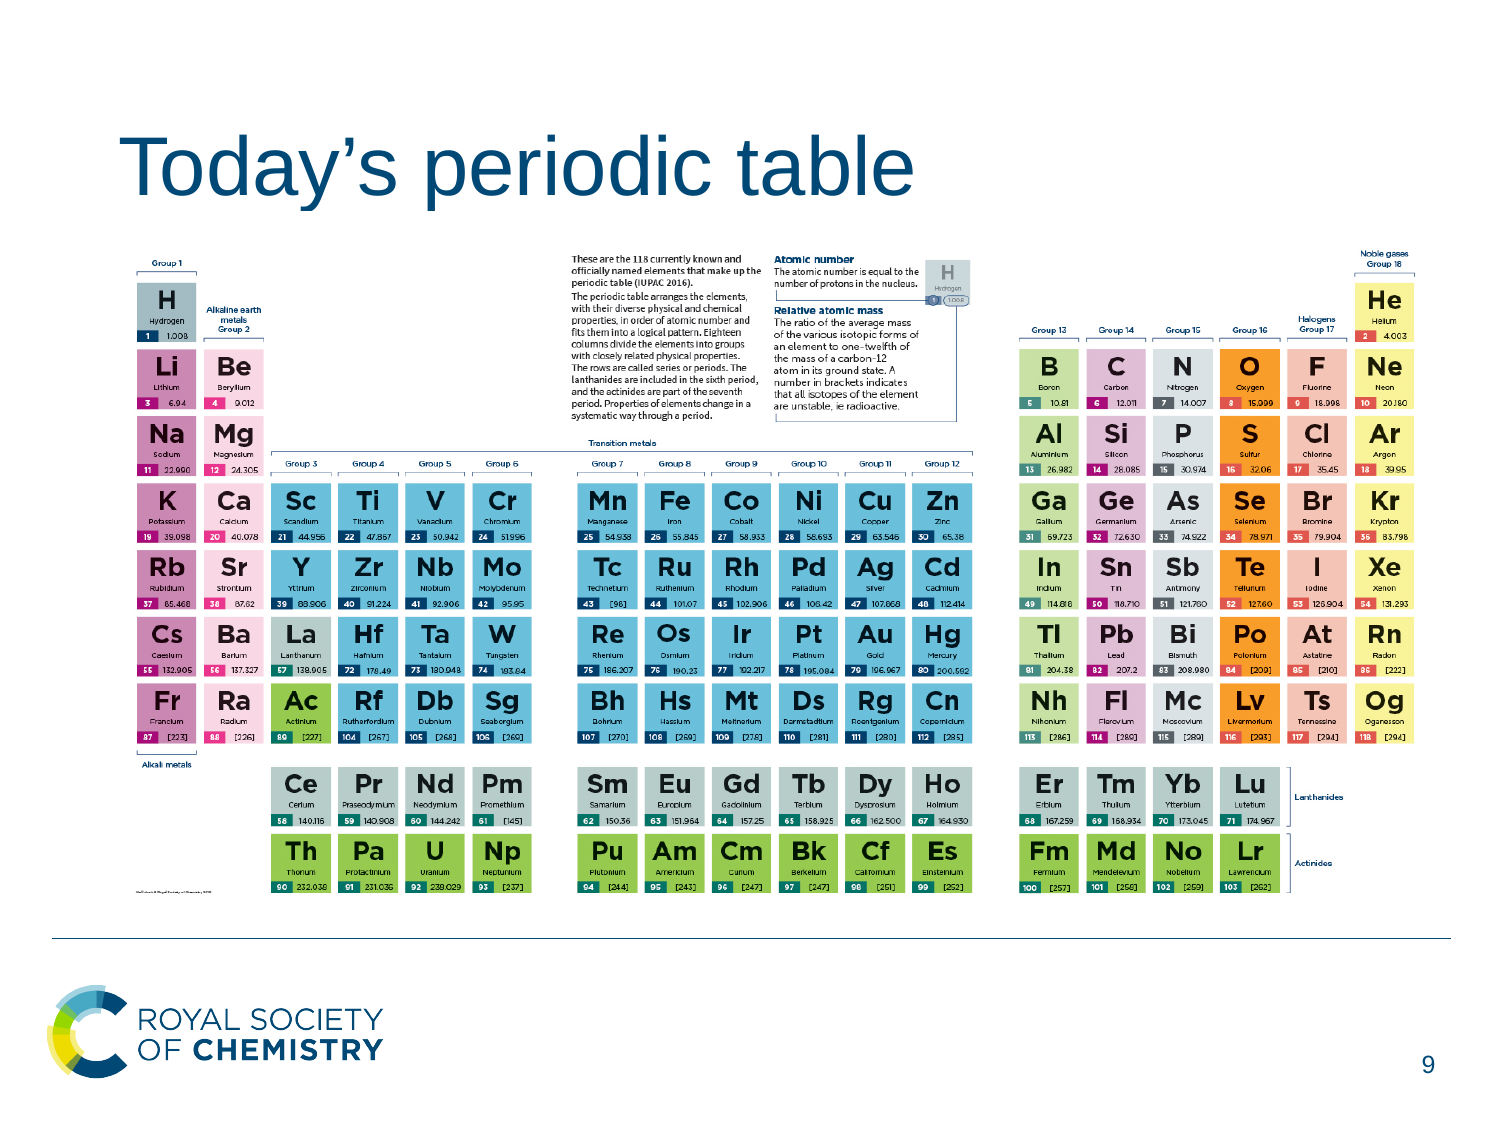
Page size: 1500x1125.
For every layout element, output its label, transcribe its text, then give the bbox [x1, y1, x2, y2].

picture [0, 938, 430, 1125]
slide_number 9 [1113, 1033, 1451, 1094]
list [42, 211, 1452, 927]
title Today’s periodic table [103, 59, 1397, 211]
